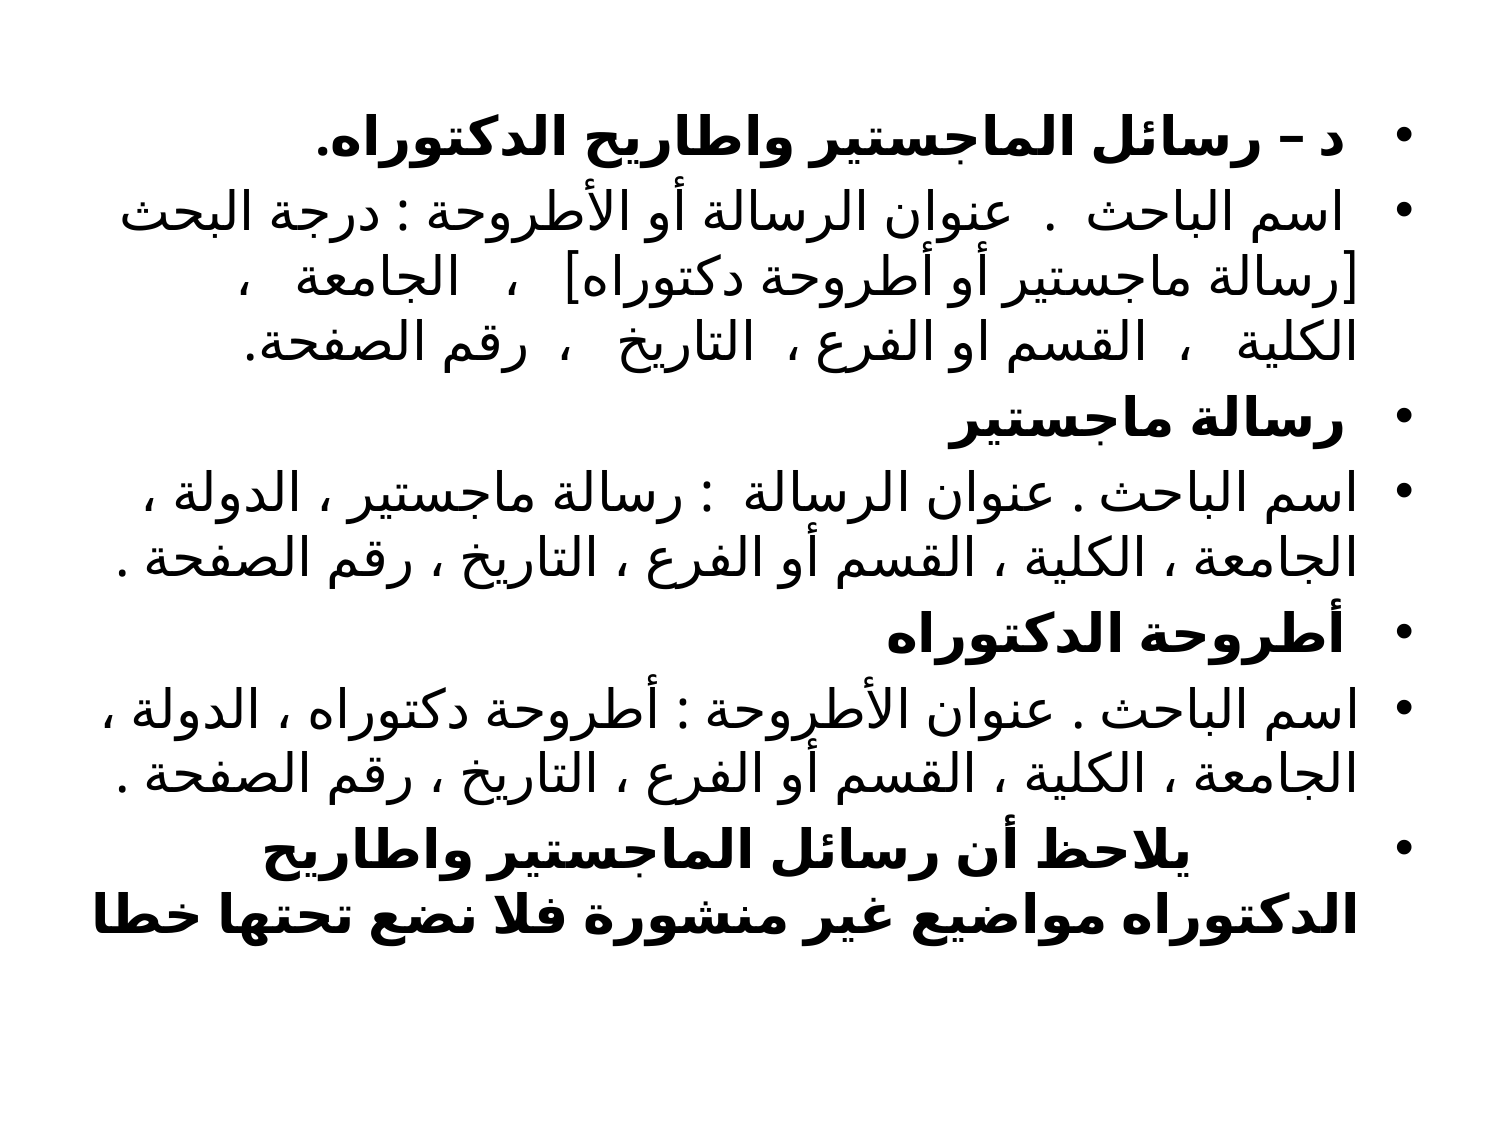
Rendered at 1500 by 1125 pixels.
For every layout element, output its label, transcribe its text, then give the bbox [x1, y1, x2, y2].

list د – رسائل الماجستير واطاريح الدكتوراه. اسم الباحث . عنوان الرسالة أو الأطروحة : درجة البحث [رسالة ماجستير أو أطروحة دكتوراه] ، الجامعة ، الكلية ، القسم او الفرع ، التاريخ ، رقم الصفحة. رسالة ماجستير اسم الباحث . عنوان الرسالة : رسالة ماجستير ، الدولة ، الجامعة ، الكلية ، القسم أو الفرع ، التاريخ ، رقم الصفحة . أطروحة الدكتوراه اسم الباحث . عنوان الأطروحة : أطروحة دكتوراه ، الدولة ، الجامعة ، الكلية ، القسم أو الفرع ، التاريخ ، رقم الصفحة . يلاحظ أن رسائل الماجستير واطاريح الدكتوراه مواضيع غير منشورة فلا نضع تحتها خطا [75, 93, 1425, 1005]
